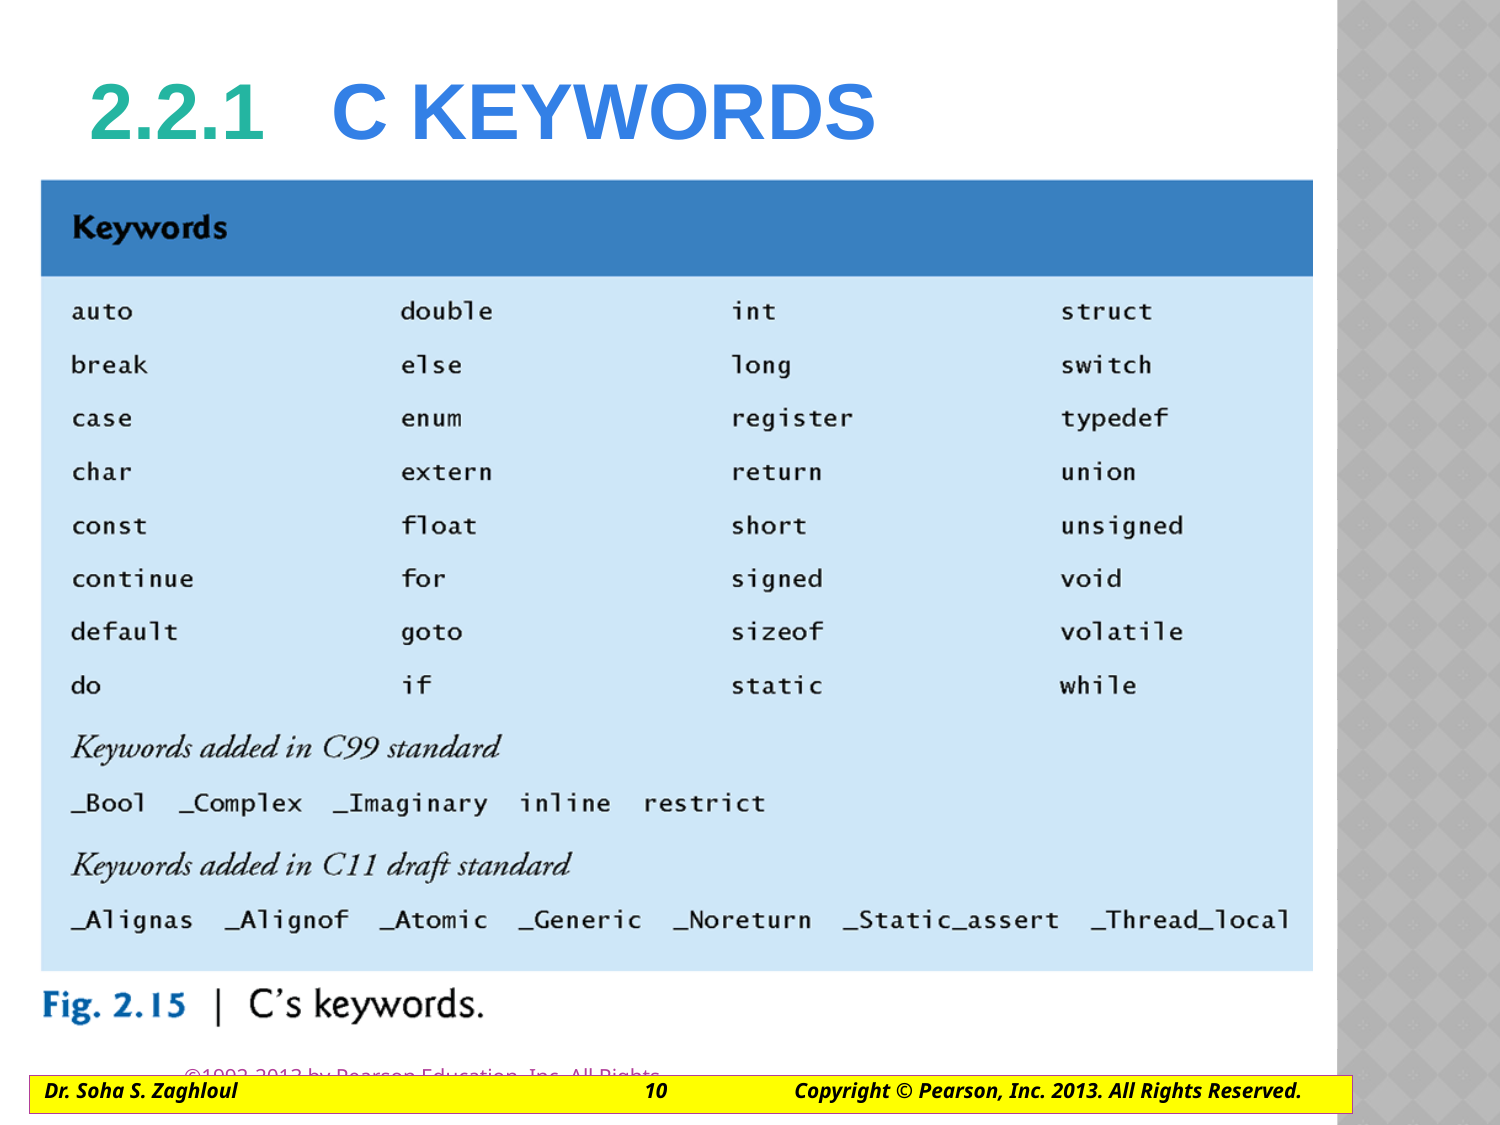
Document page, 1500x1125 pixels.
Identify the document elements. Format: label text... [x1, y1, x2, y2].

text_box Dr. Soha S. Zaghloul 10 Copyright © Pearson, Inc. 2013. All Rights Reserved. [29, 1075, 1353, 1114]
text_box 2.2.1 C KEYWORDS [74, 52, 1263, 173]
picture [34, 175, 1313, 1044]
